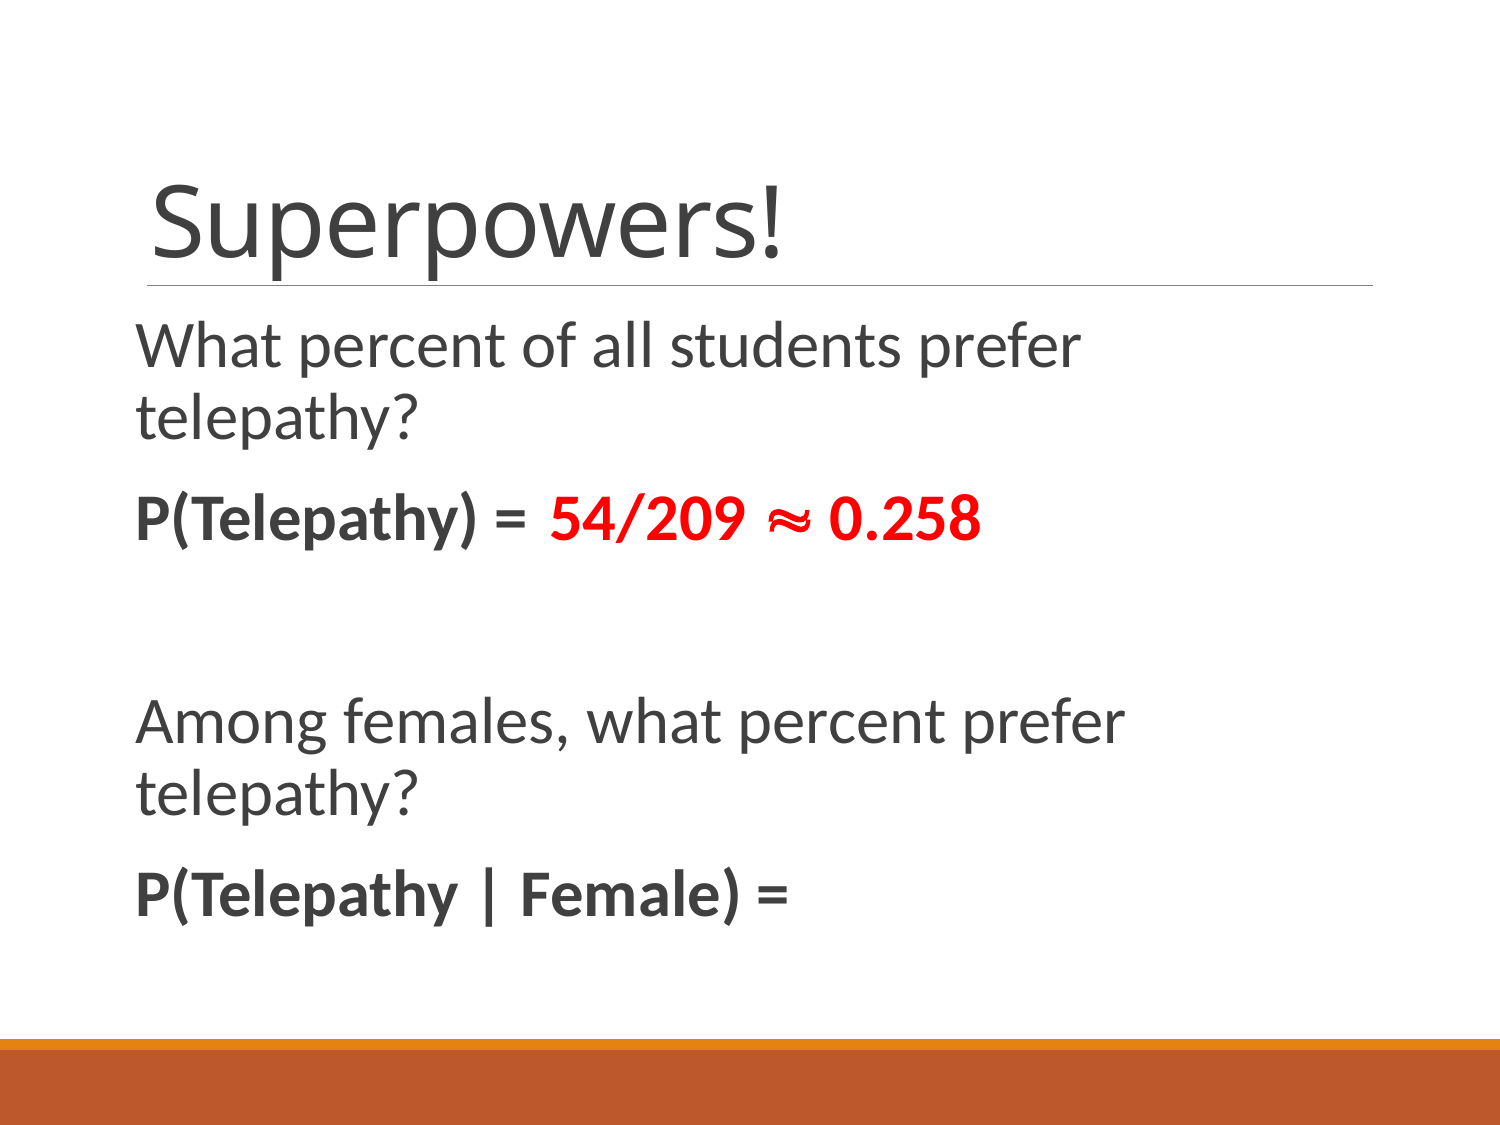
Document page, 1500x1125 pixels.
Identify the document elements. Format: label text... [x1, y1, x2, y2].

title Superpowers! [135, 47, 1373, 285]
text_box 54/209  0.258 [534, 466, 1013, 562]
list What percent of all students prefer telepathy? P(Telepathy) = Among females, what percent prefer telepathy? P(Telepathy | Female) = [135, 302, 1373, 963]
